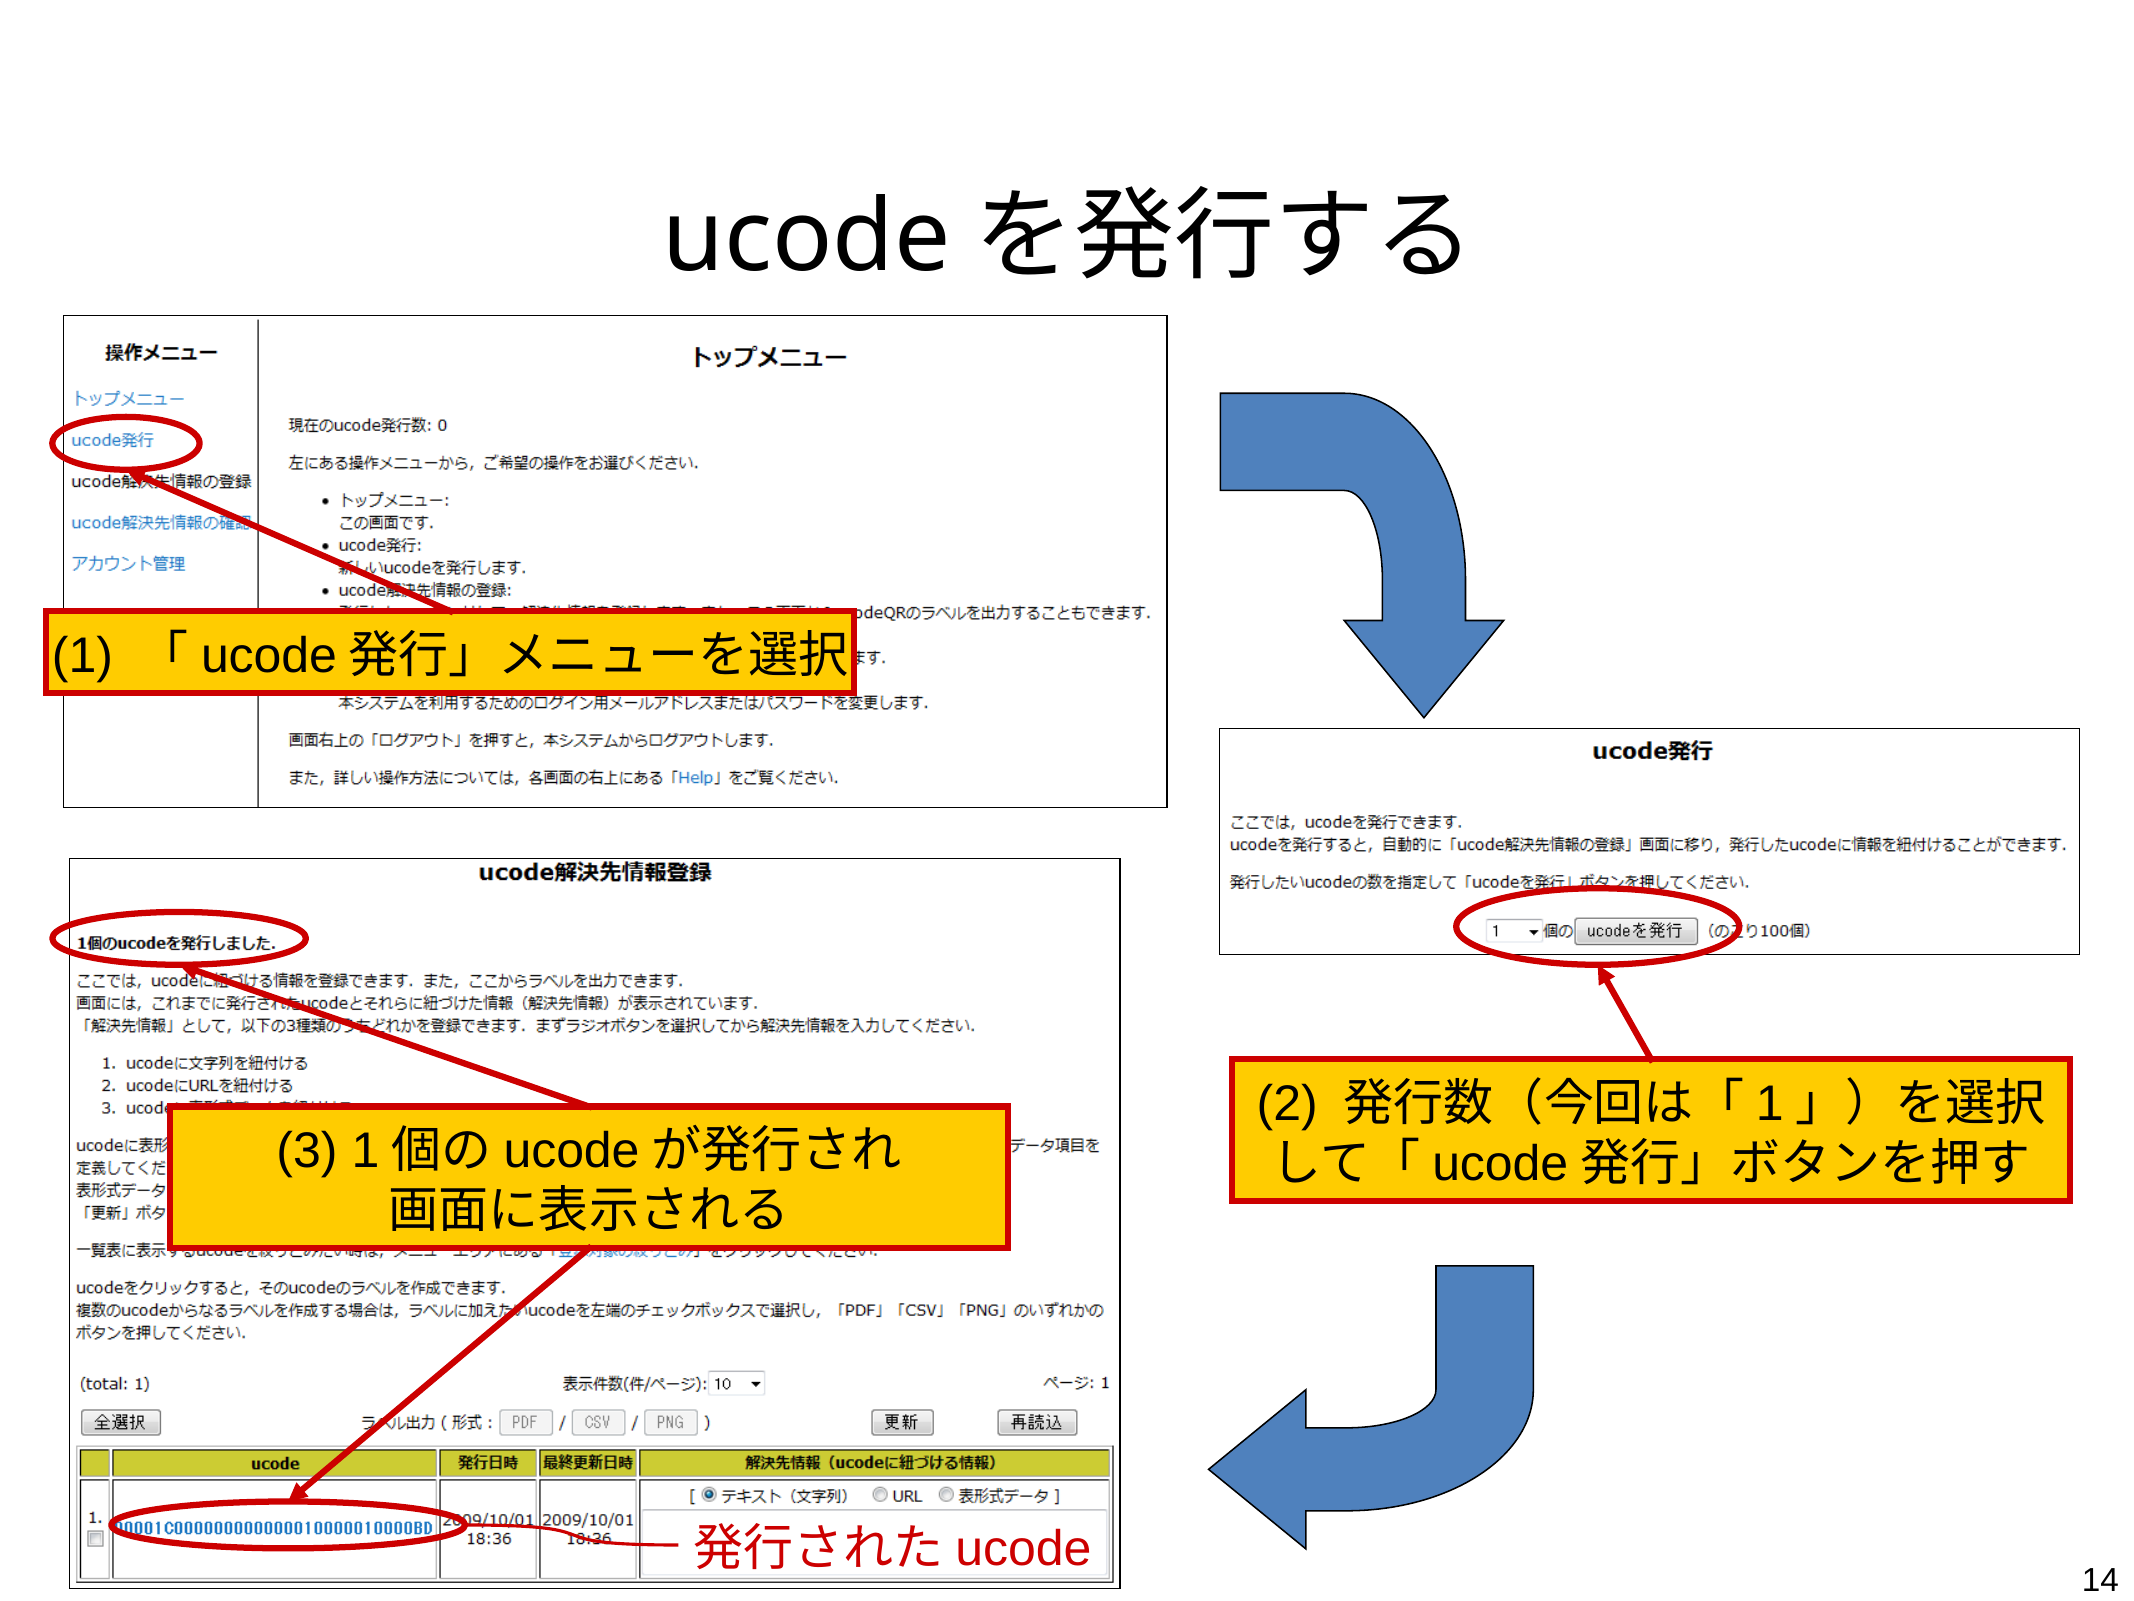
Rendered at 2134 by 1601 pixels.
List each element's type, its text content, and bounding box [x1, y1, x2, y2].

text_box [178, 967, 590, 1104]
text_box (1) 「ucode発行」メニューを選択 [46, 611, 58, 693]
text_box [1597, 967, 1652, 1057]
text_box [52, 433, 58, 454]
text_box [1220, 393, 1504, 718]
picture [1220, 729, 2080, 955]
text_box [467, 1524, 693, 1546]
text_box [288, 1257, 590, 1499]
picture [69, 858, 1120, 1588]
text_box [52, 927, 64, 950]
slide_number 14 [1635, 1549, 2134, 1601]
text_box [125, 472, 451, 609]
text_box [1208, 1265, 1534, 1549]
picture [63, 316, 1167, 807]
text_box (2) 発行数（今回は「1」）を選択 して「ucode発行」ボタンを押す [1232, 1059, 2070, 1202]
title ucodeを発行する [62, 107, 2075, 355]
